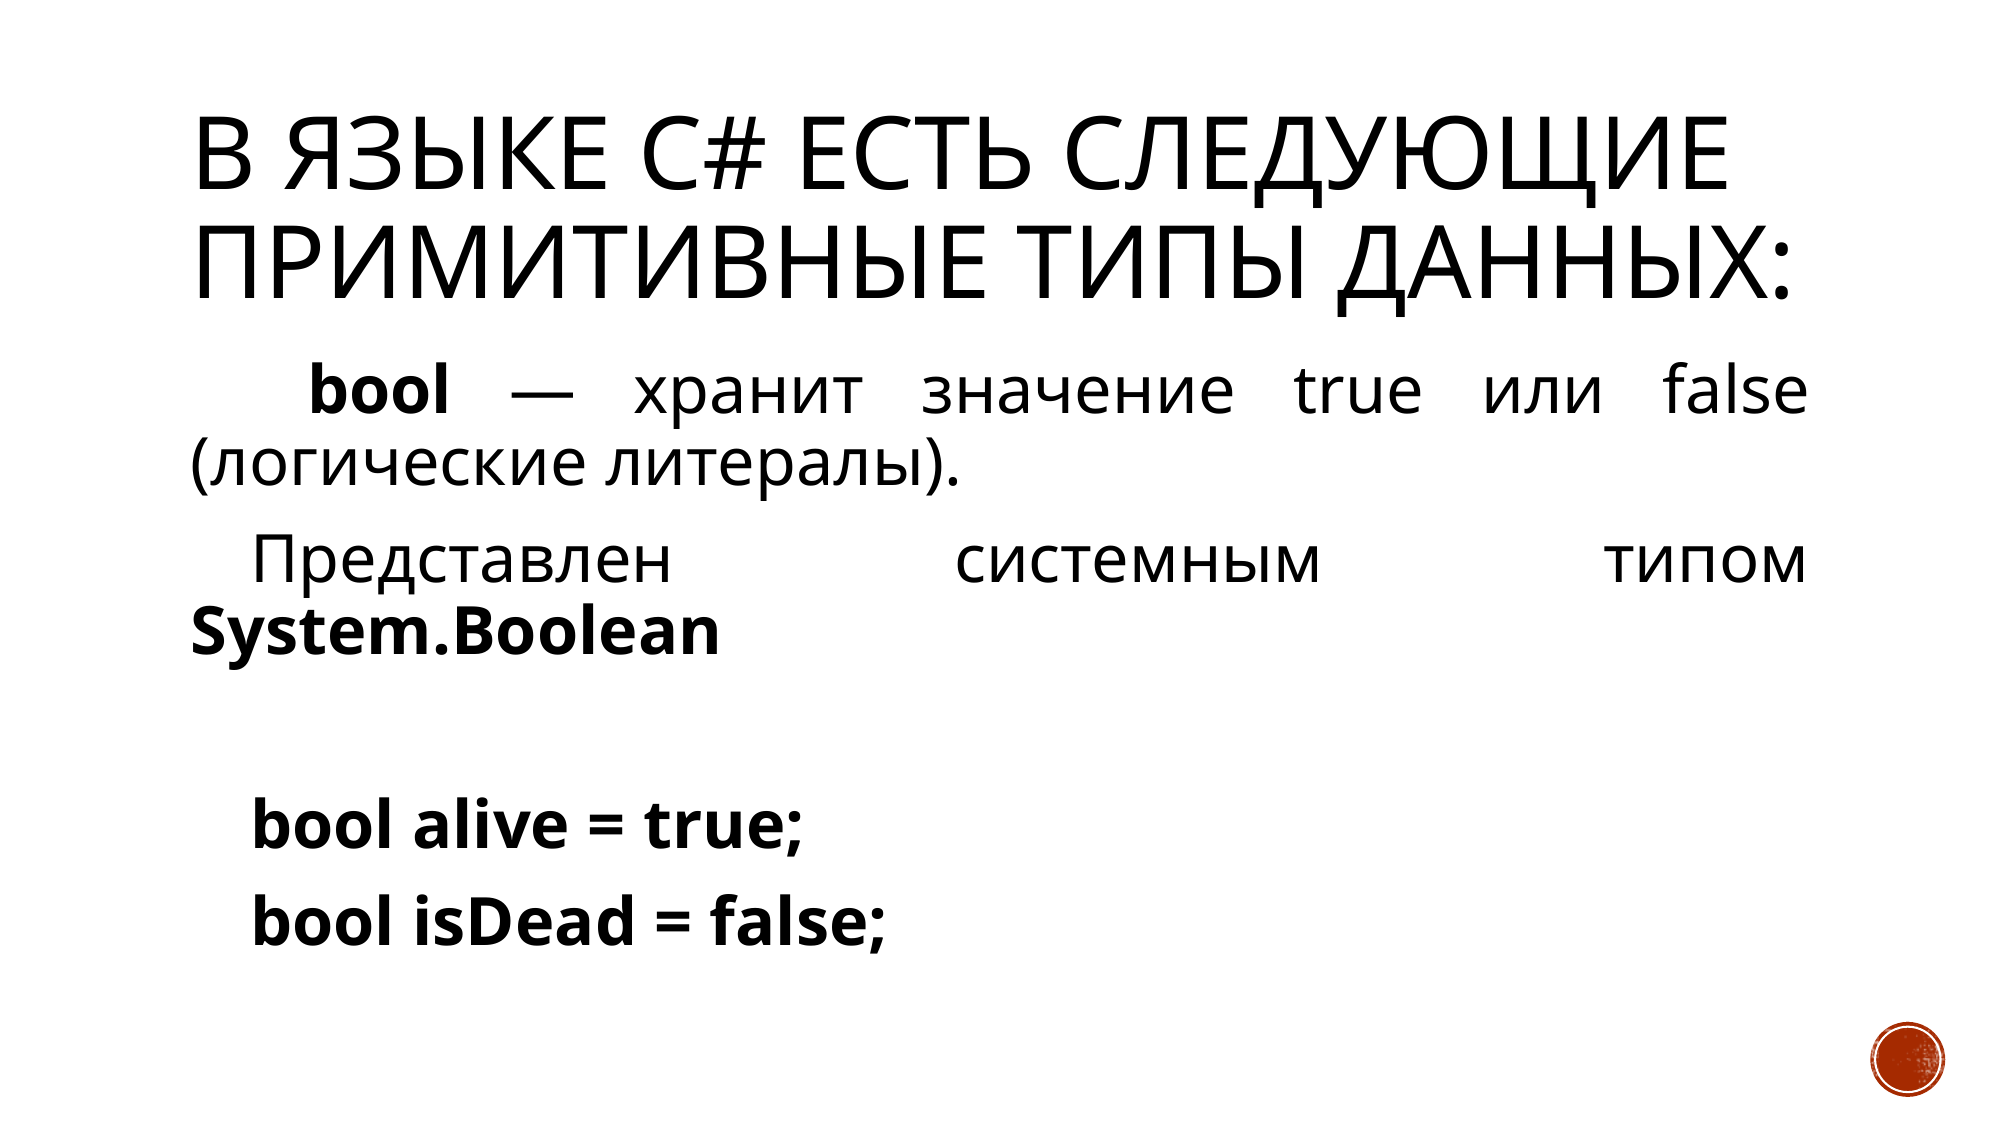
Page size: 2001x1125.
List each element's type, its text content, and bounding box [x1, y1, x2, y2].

title В языке C# есть следующие примитивные типы данных: [175, 79, 1826, 344]
list bool — хранит значение true или false (логические литералы). Представлен системным типом System.Boolean bool alive = true; bool isDead = false; [175, 348, 1826, 1013]
